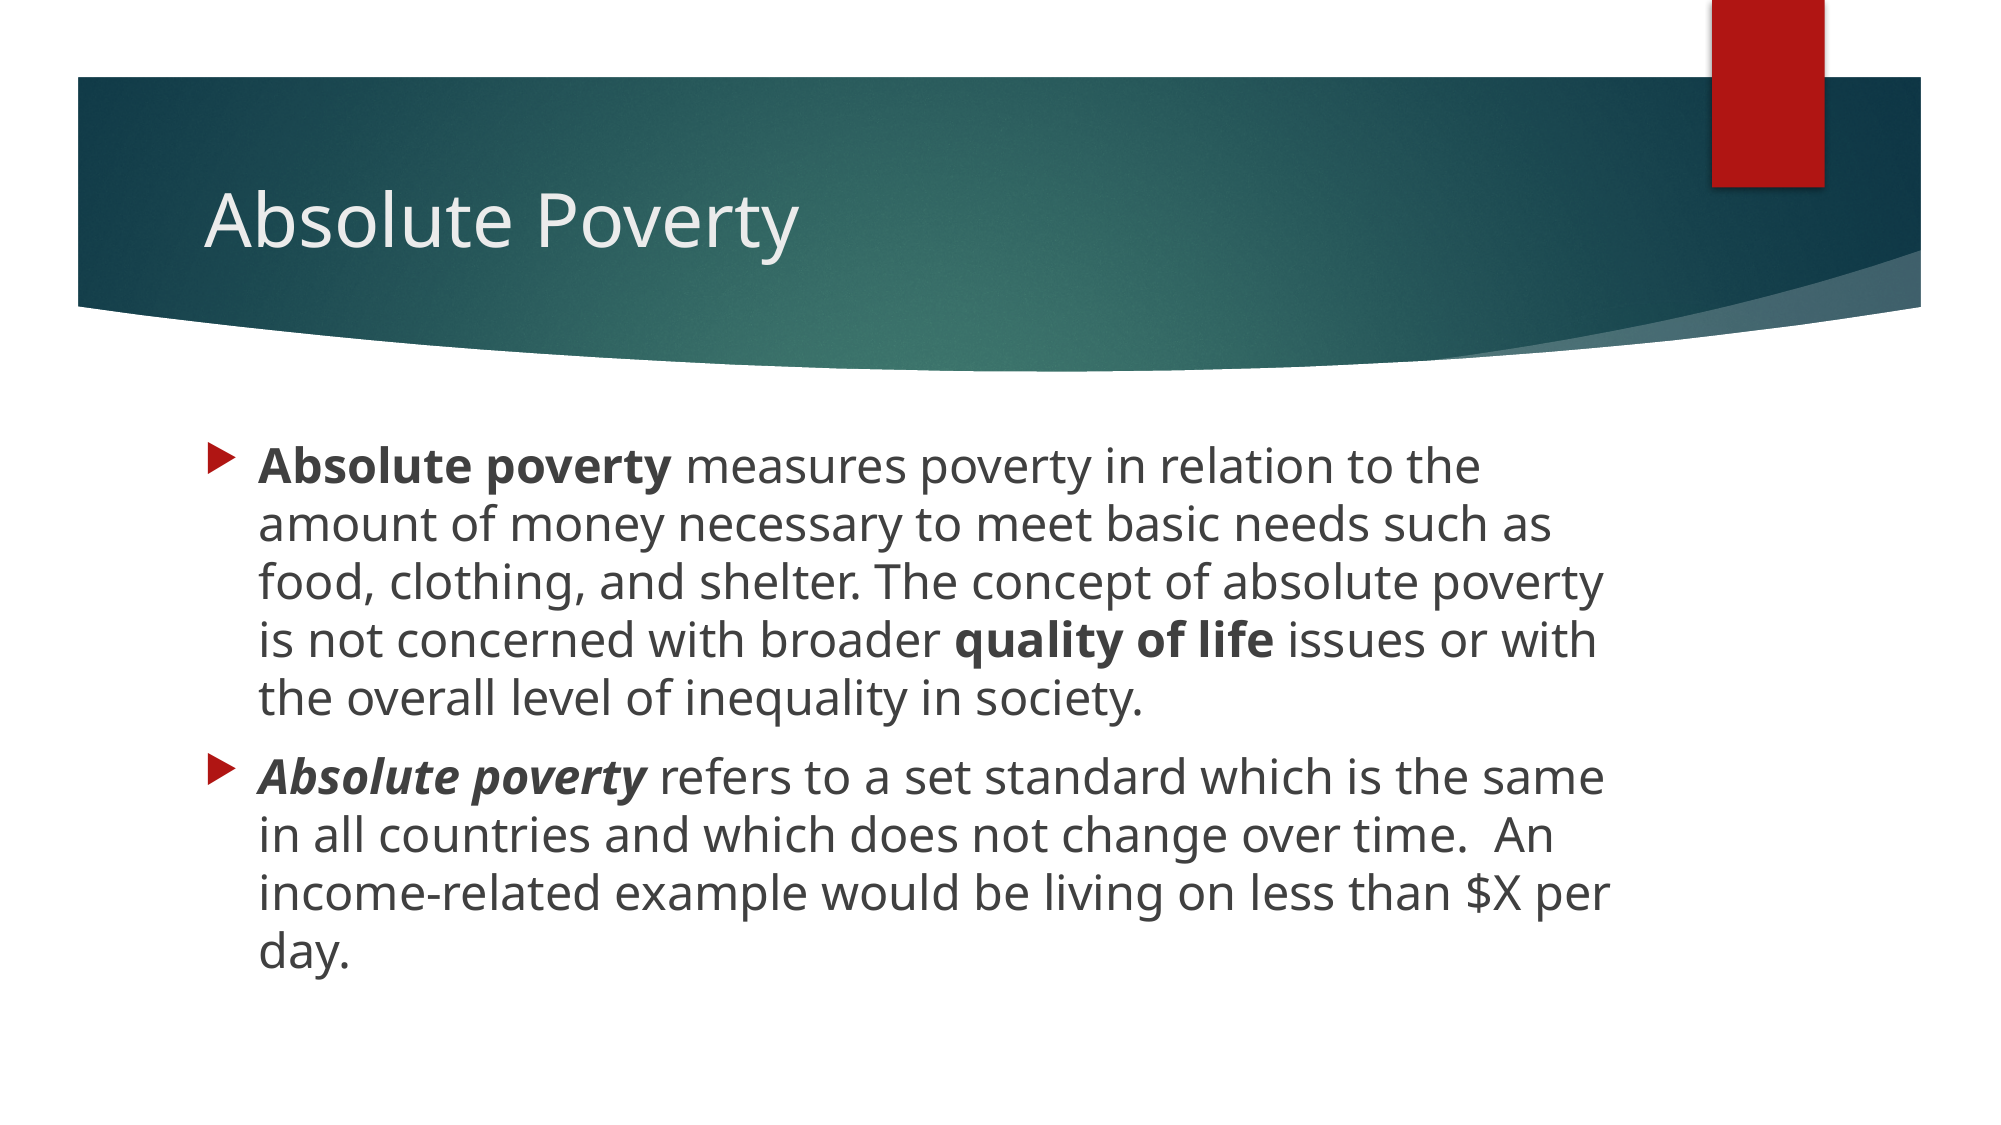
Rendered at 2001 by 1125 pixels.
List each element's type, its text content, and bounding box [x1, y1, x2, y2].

list Absolute poverty measures poverty in relation to the amount of money necessary to meet basic needs such as food, clothing, and shelter. The concept of absolute poverty is not concerned with broader quality of life issues or with the overall level of inequality in society. Absolute poverty refers to a set standard which is the same in all countries and which does not change over time. An income-related example would be living on less than $X per day. [189, 427, 1638, 988]
title Absolute Poverty [189, 159, 1638, 276]
